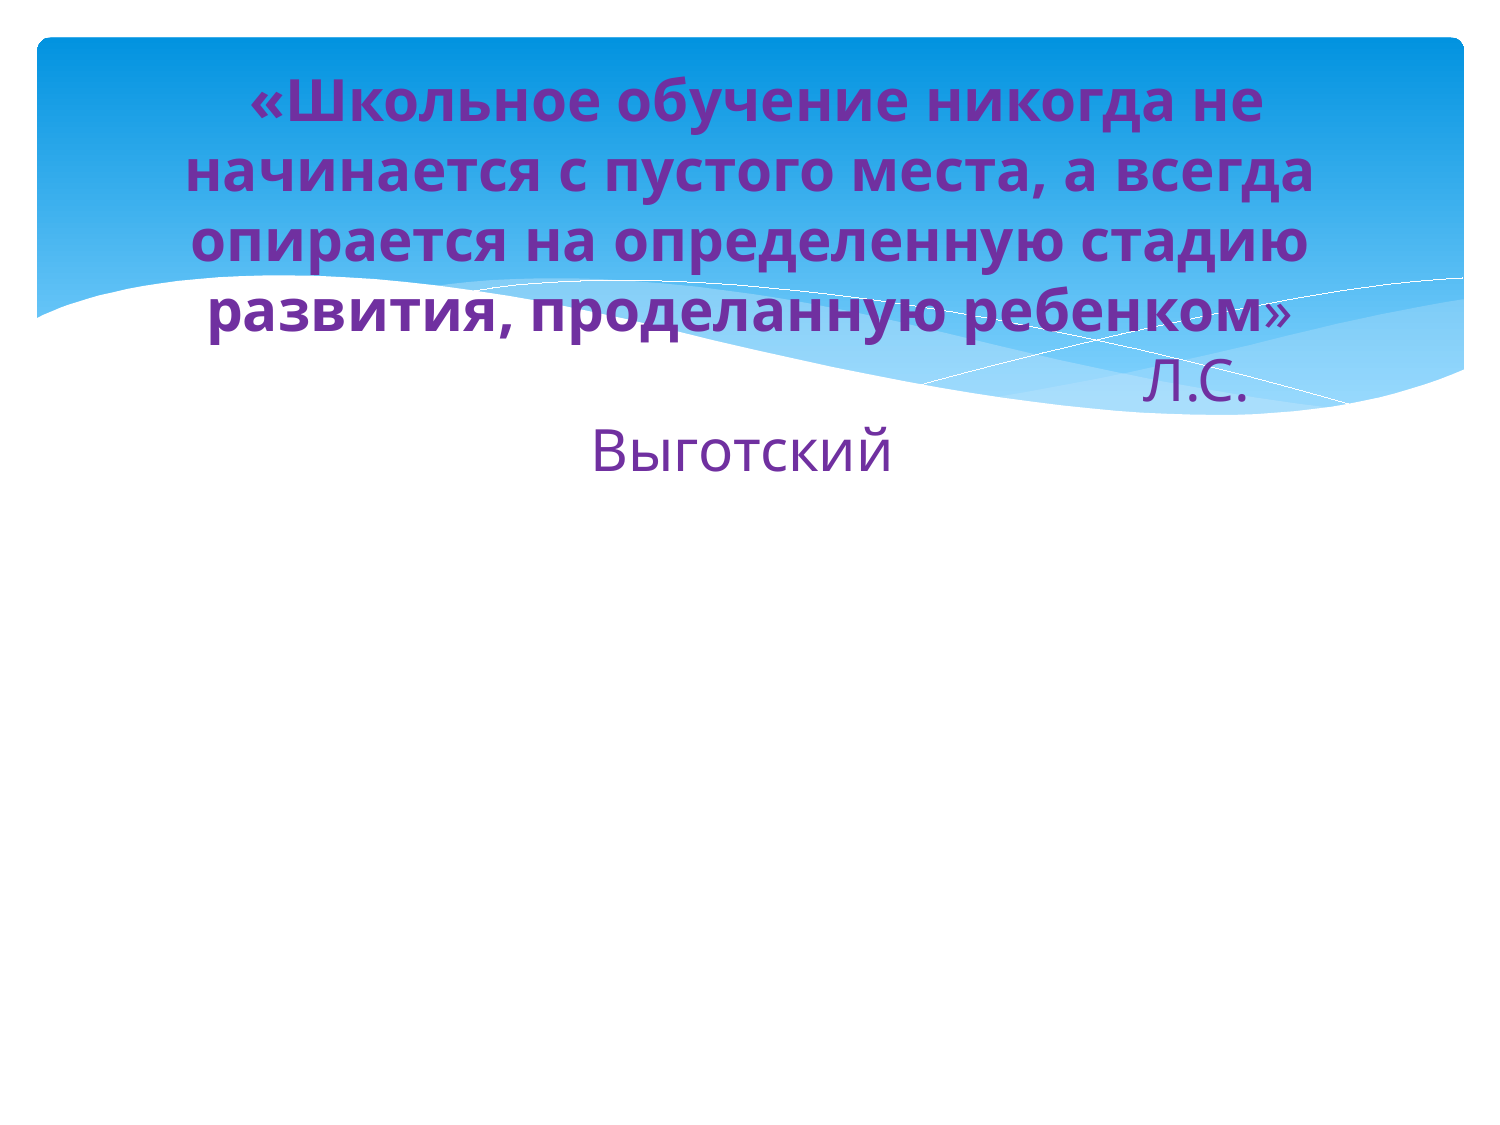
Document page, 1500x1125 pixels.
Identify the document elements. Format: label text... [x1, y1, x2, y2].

title «Школьное обучение никогда не начинается с пустого места, а всегда опирается на определенную стадию развития, проделанную ребенком» Л.С. Выготский [75, 55, 1425, 492]
